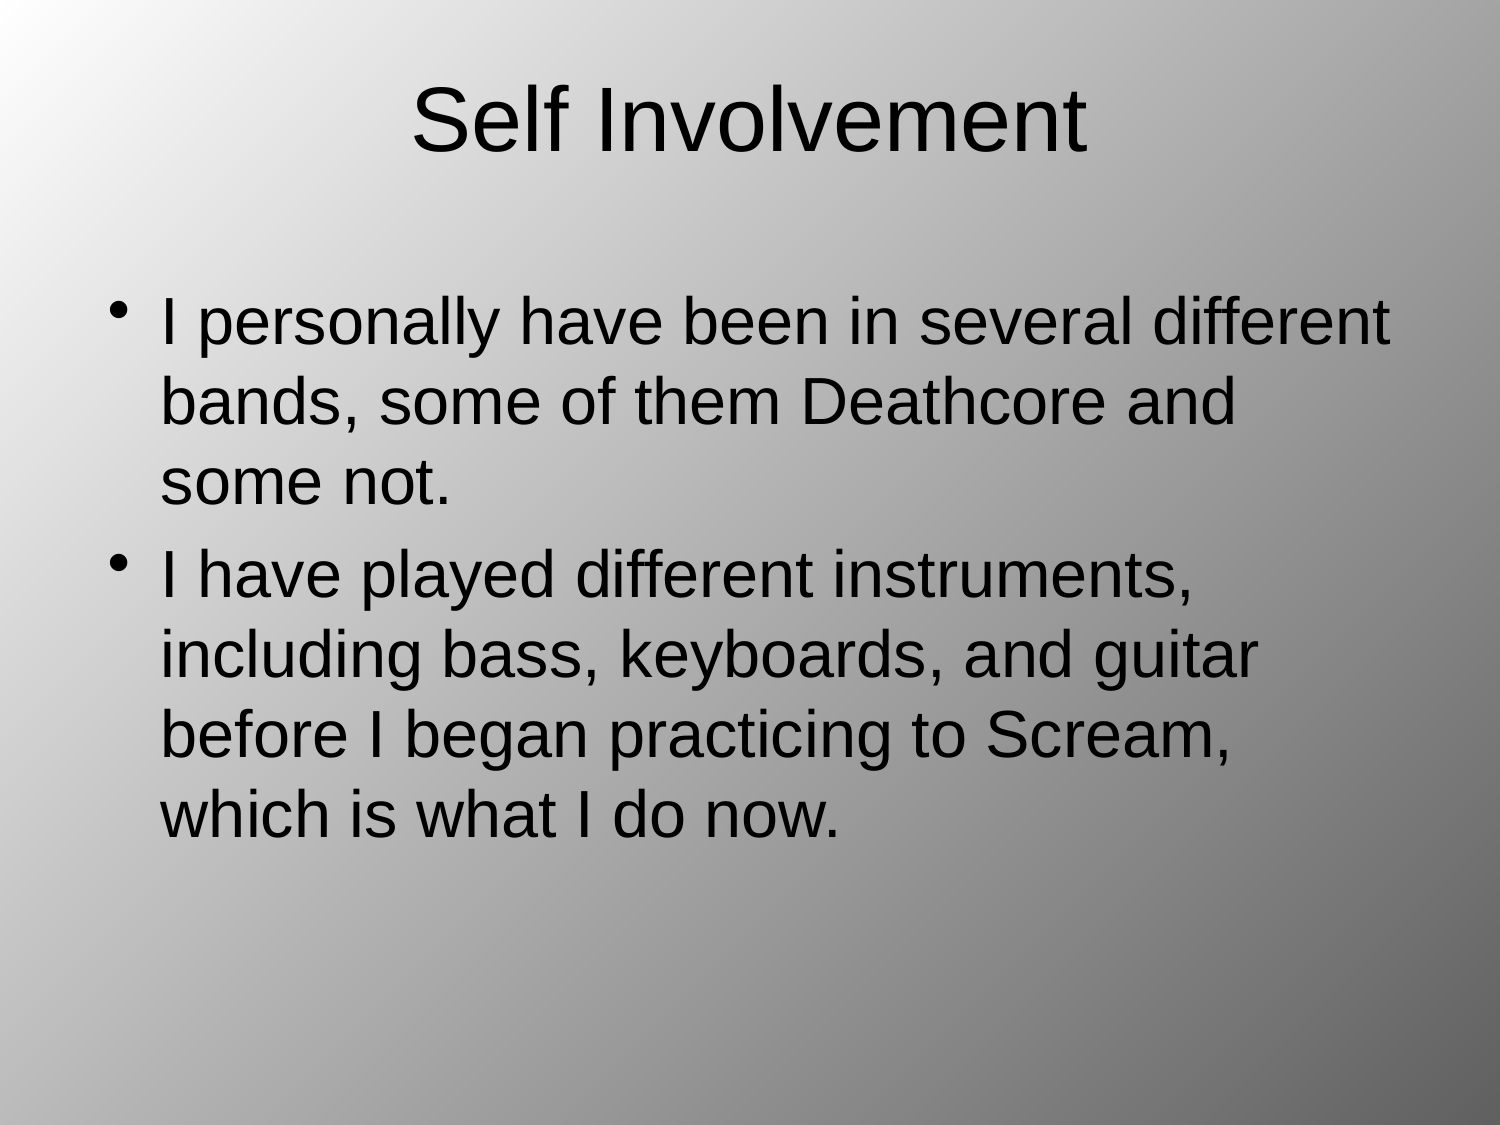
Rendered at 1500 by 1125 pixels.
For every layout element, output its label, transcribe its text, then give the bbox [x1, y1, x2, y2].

title Self Involvement [74, 44, 1426, 262]
list I personally have been in several different bands, some of them Deathcore and some not. I have played different instruments, including bass, keyboards, and guitar before I began practicing to Scream, which is what I do now. [74, 262, 1426, 931]
